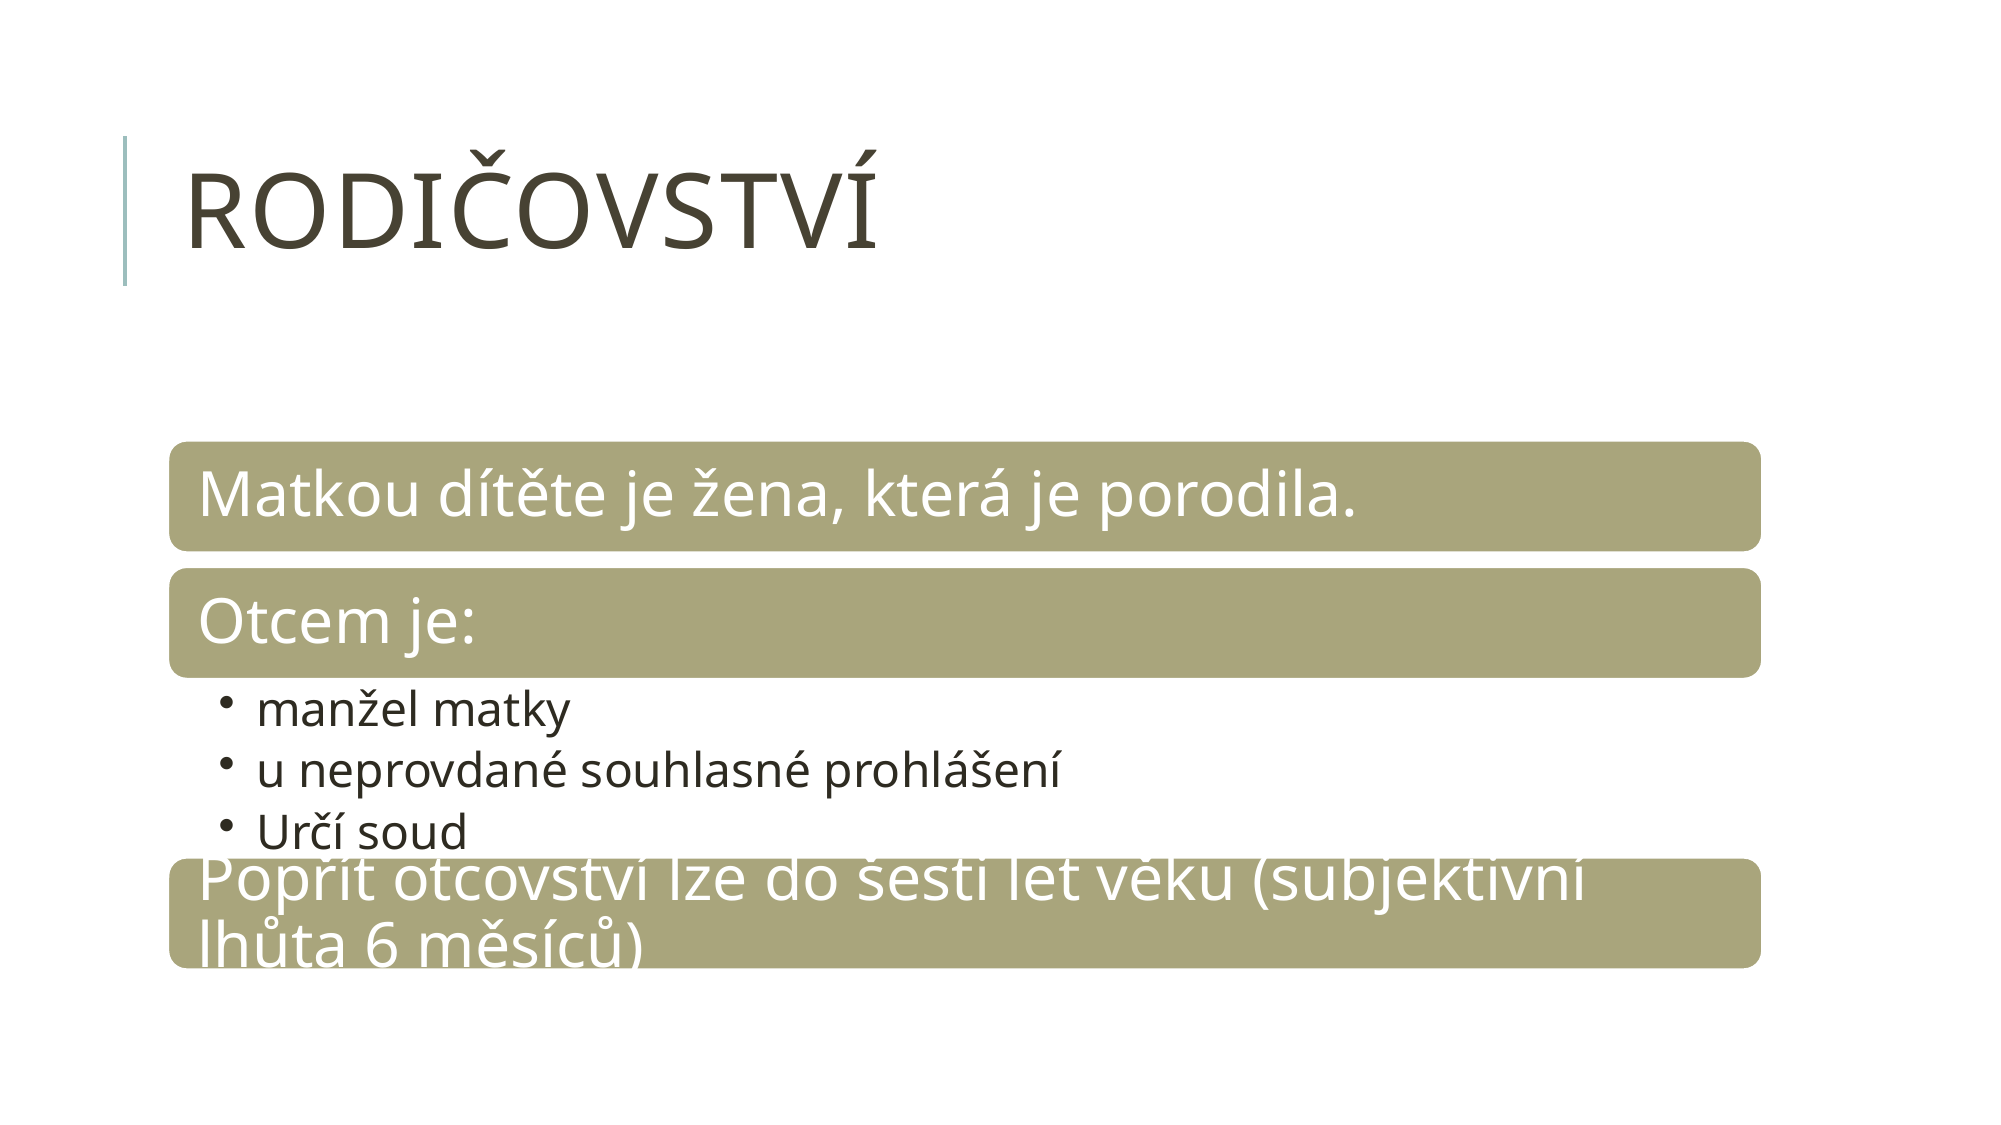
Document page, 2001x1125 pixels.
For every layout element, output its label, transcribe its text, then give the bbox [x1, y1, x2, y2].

title Rodičovství [168, 96, 1763, 342]
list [167, 374, 1763, 1036]
